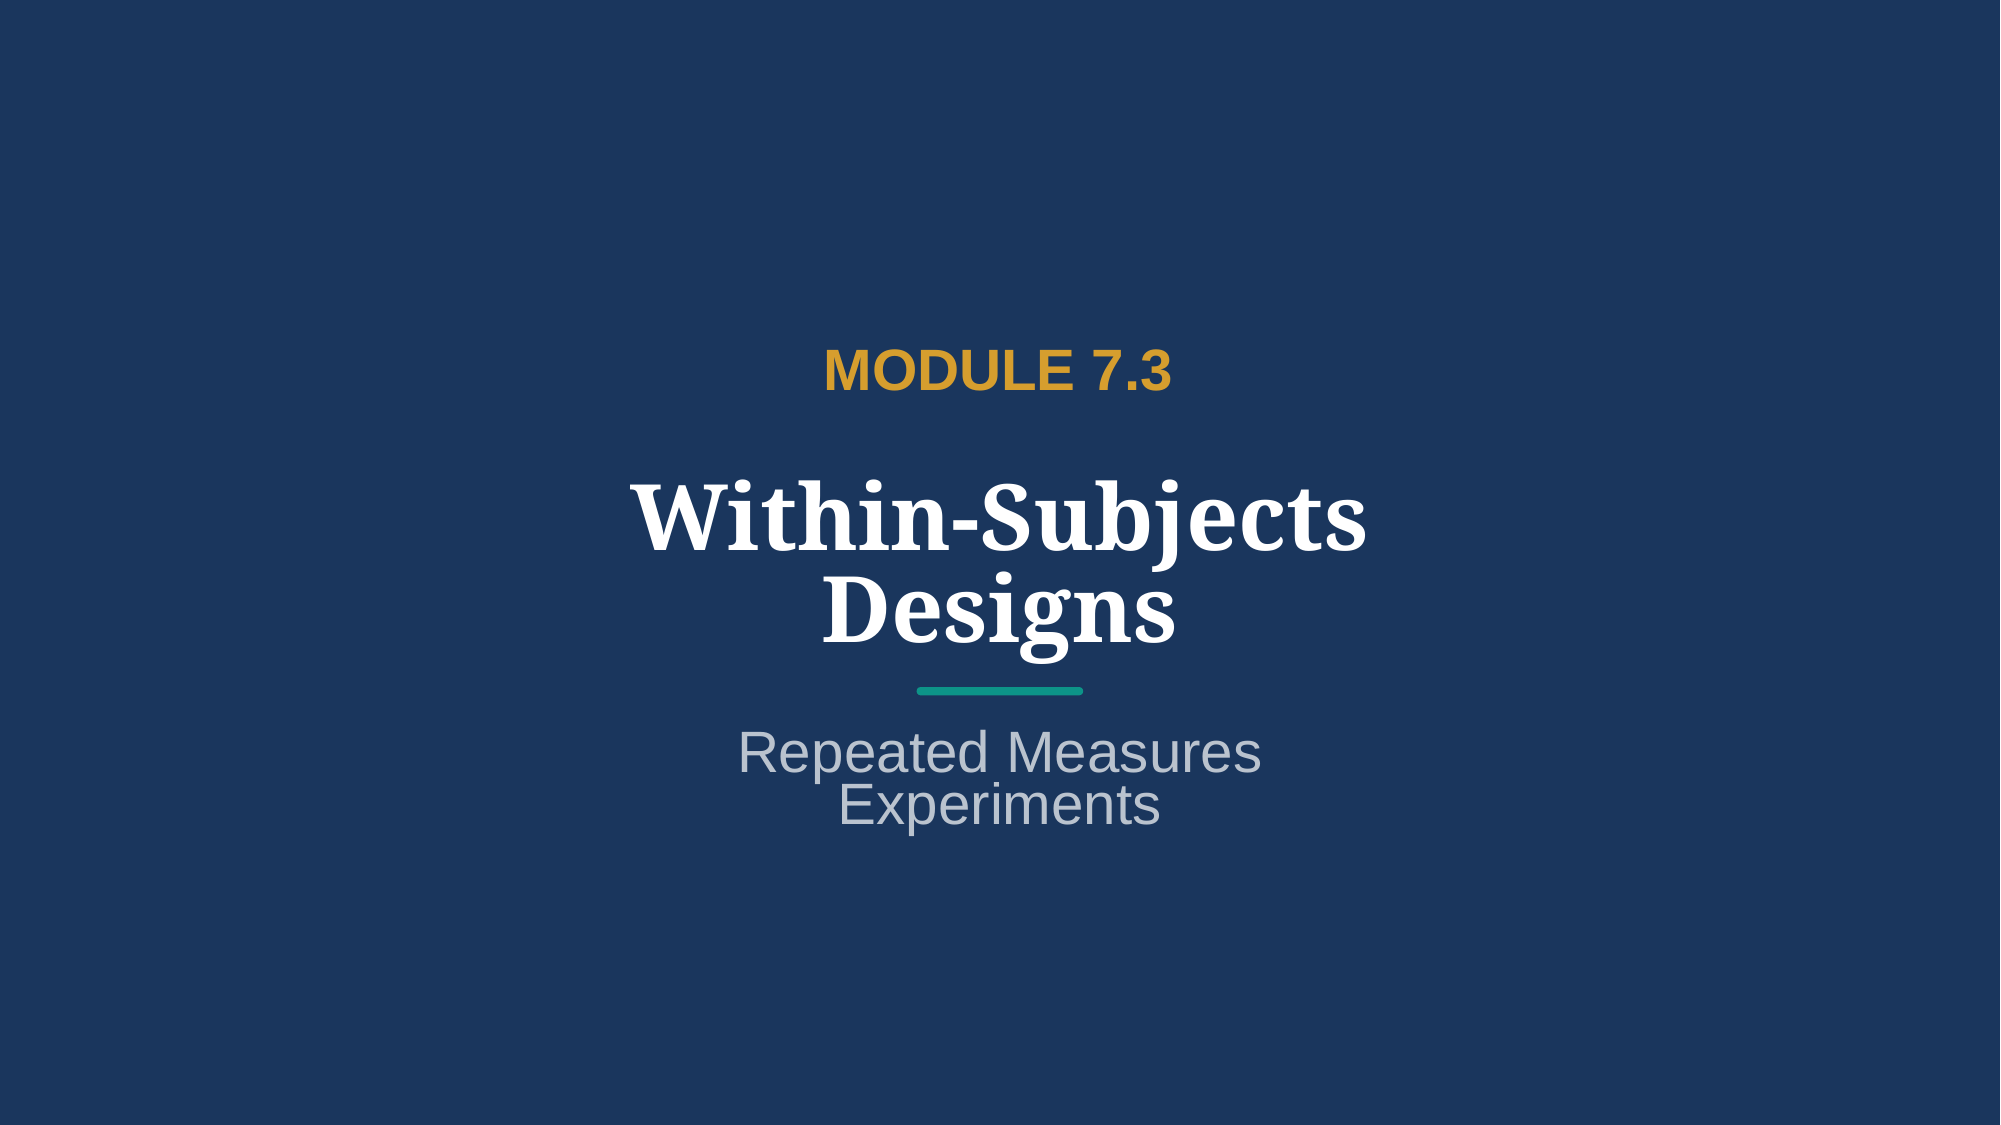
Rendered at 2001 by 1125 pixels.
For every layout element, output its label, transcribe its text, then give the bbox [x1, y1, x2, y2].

text_box MODULE 7.3 [748, 349, 1249, 403]
text_box Repeated Measures Experiments [716, 731, 1284, 784]
text_box Within-Subjects Designs [511, 477, 1489, 569]
text_box [916, 687, 1084, 696]
